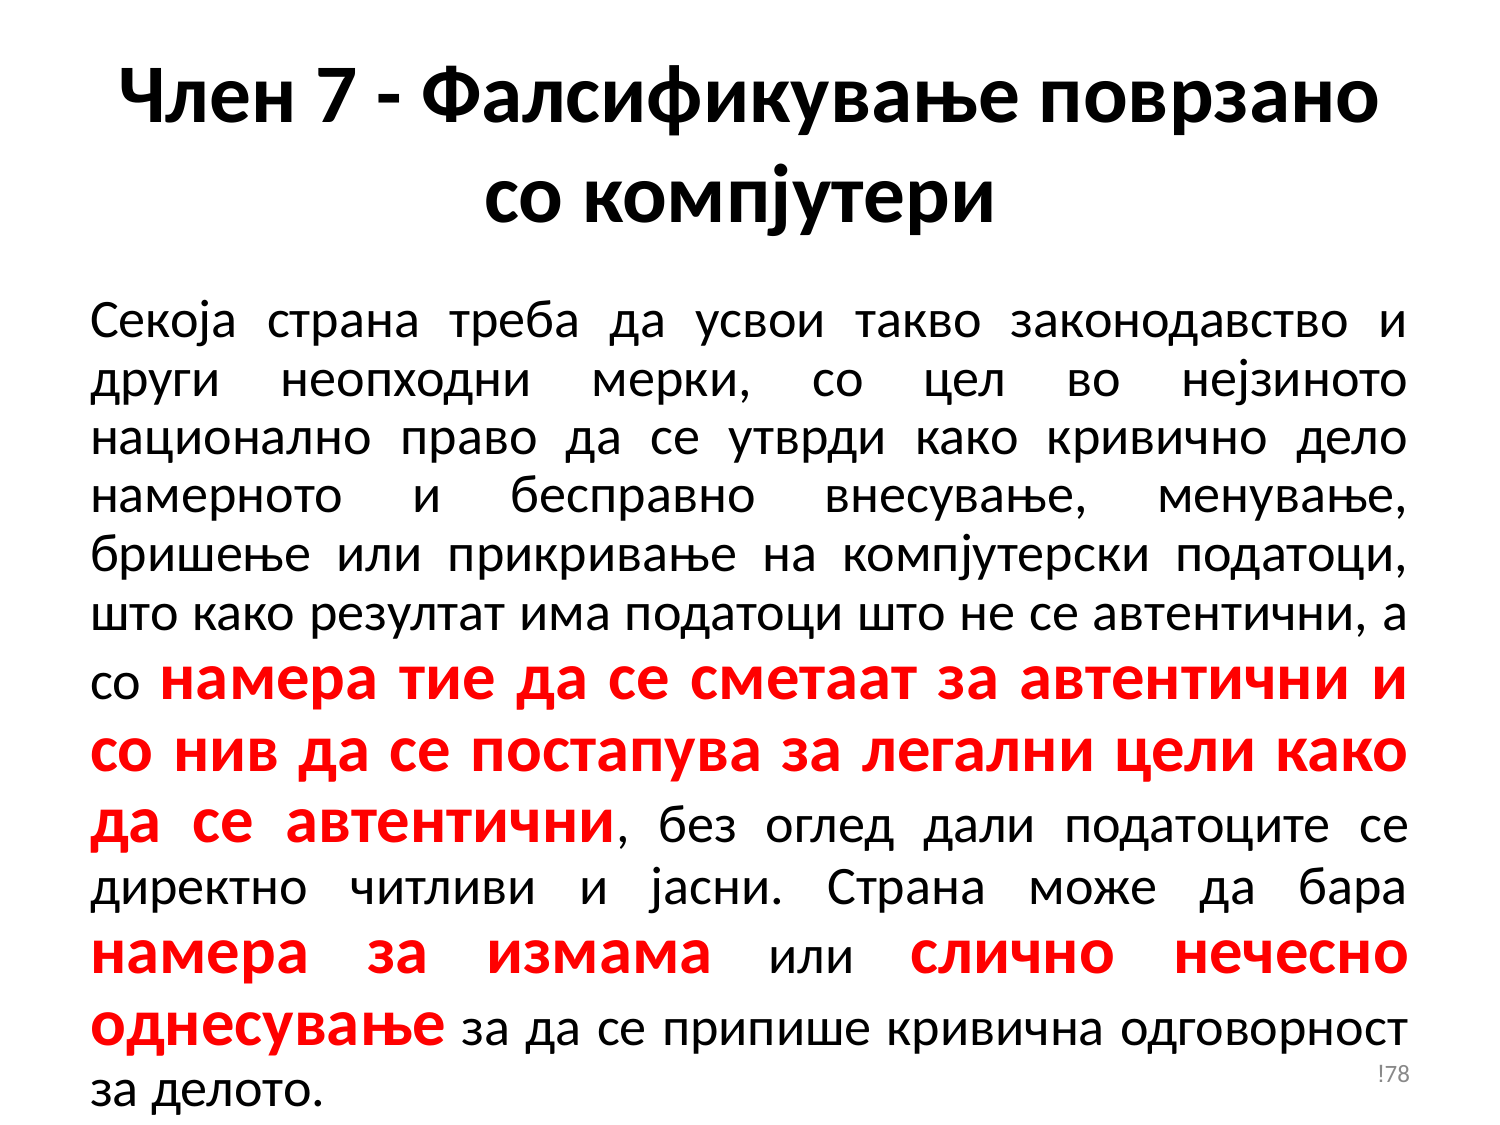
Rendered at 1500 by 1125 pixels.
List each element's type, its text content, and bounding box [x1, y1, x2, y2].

list Секоја страна треба да усвои такво законодавство и други неопходни мерки, со цел во нејзиното национално право да се утврди како кривично дело намерното и бесправно внесување, менување, бришење или прикривање на компјутерски податоци, што како резултат има податоци што не се автентични, а со намера тие да се сметаат за автентични и со нив да се постапува за легални цели како да се автентични, без оглед дали податоците се директно читливи и јасни. Страна може да бара намера за измама или слично нечесно однесување за да се припише кривична одговорност за делото. [75, 283, 1425, 1026]
slide_number !78 [1074, 1042, 1425, 1103]
title Член 7 - Фалсификување поврзано со компјутери [75, 45, 1425, 233]
